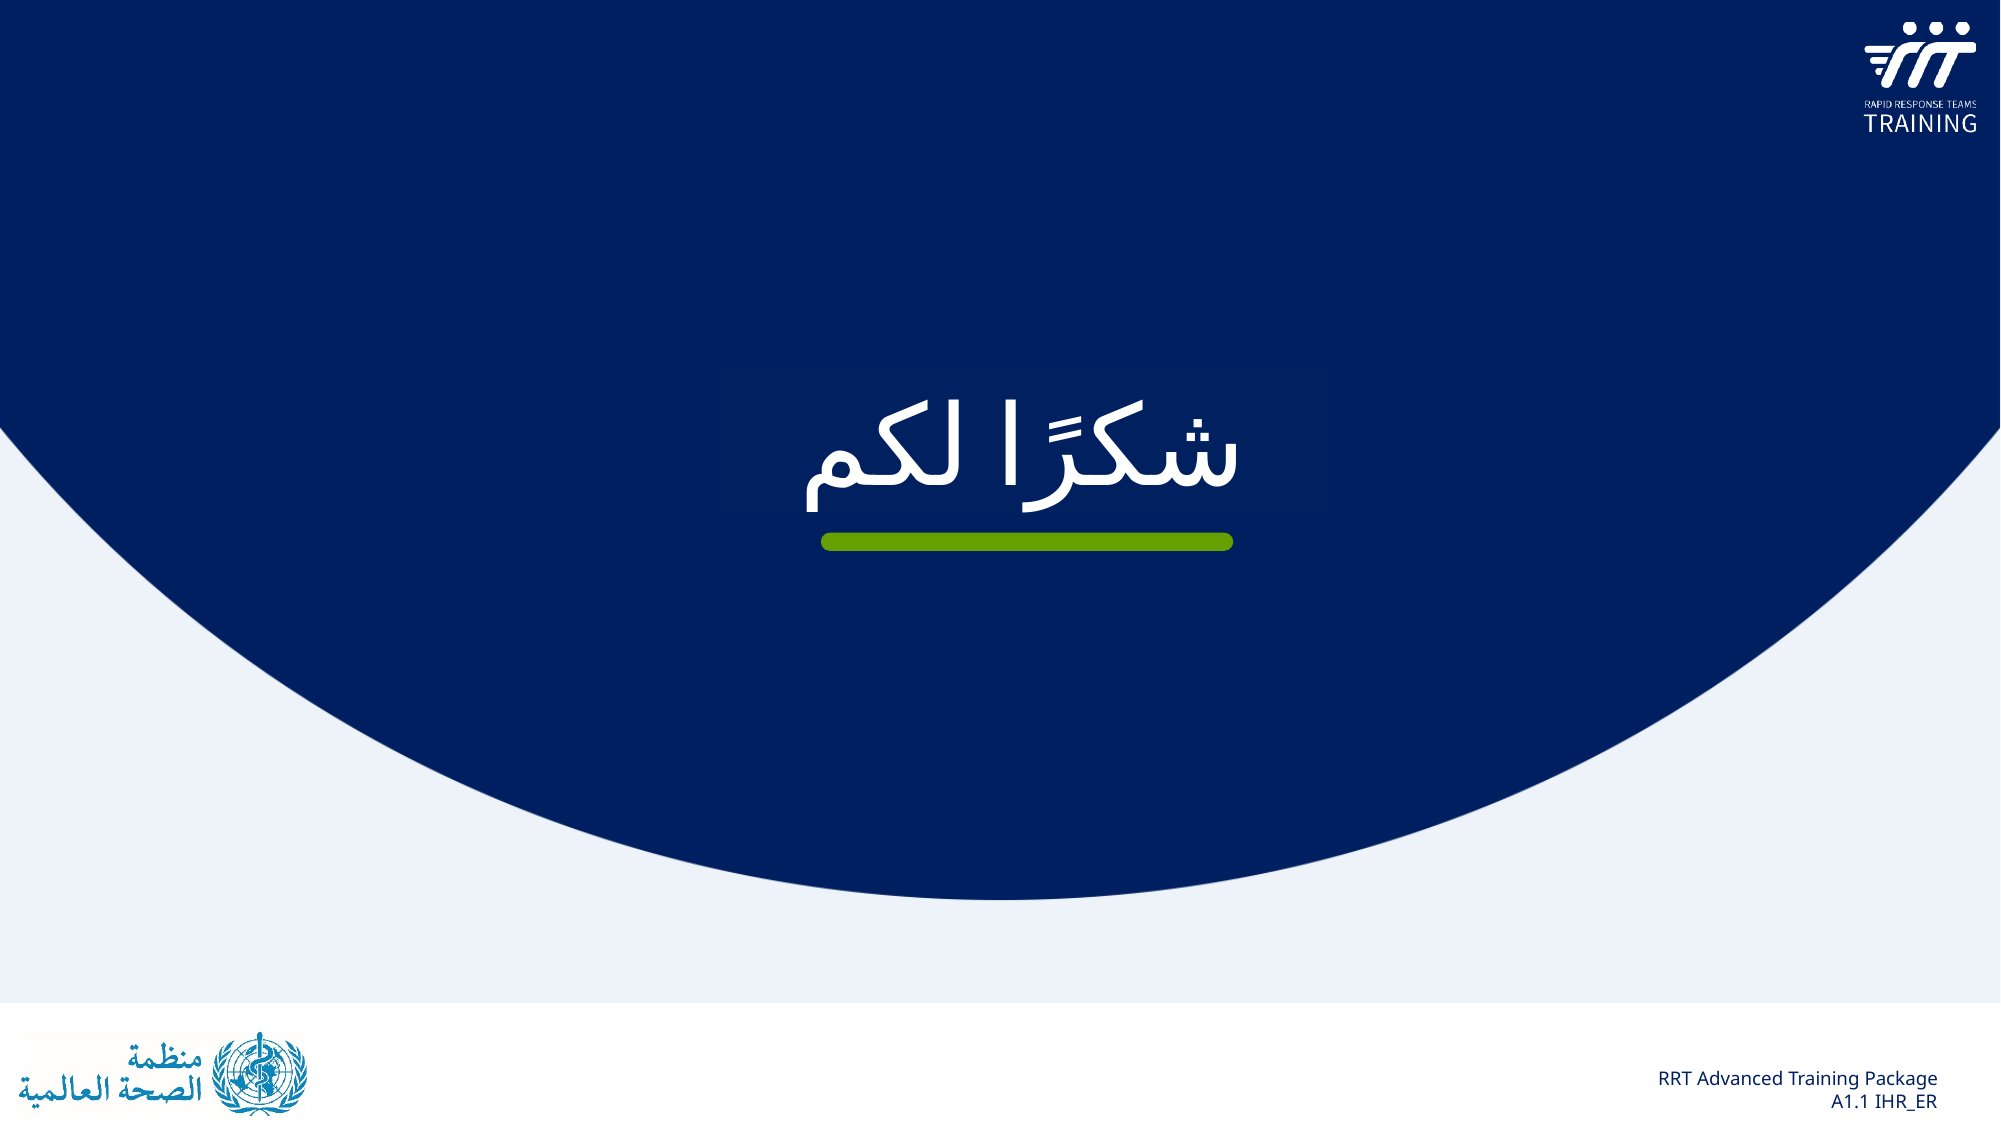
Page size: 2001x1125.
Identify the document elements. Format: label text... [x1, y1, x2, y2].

text_box شكرًا لكم [718, 364, 1327, 515]
picture [19, 1032, 307, 1116]
picture [0, 0, 2001, 1003]
